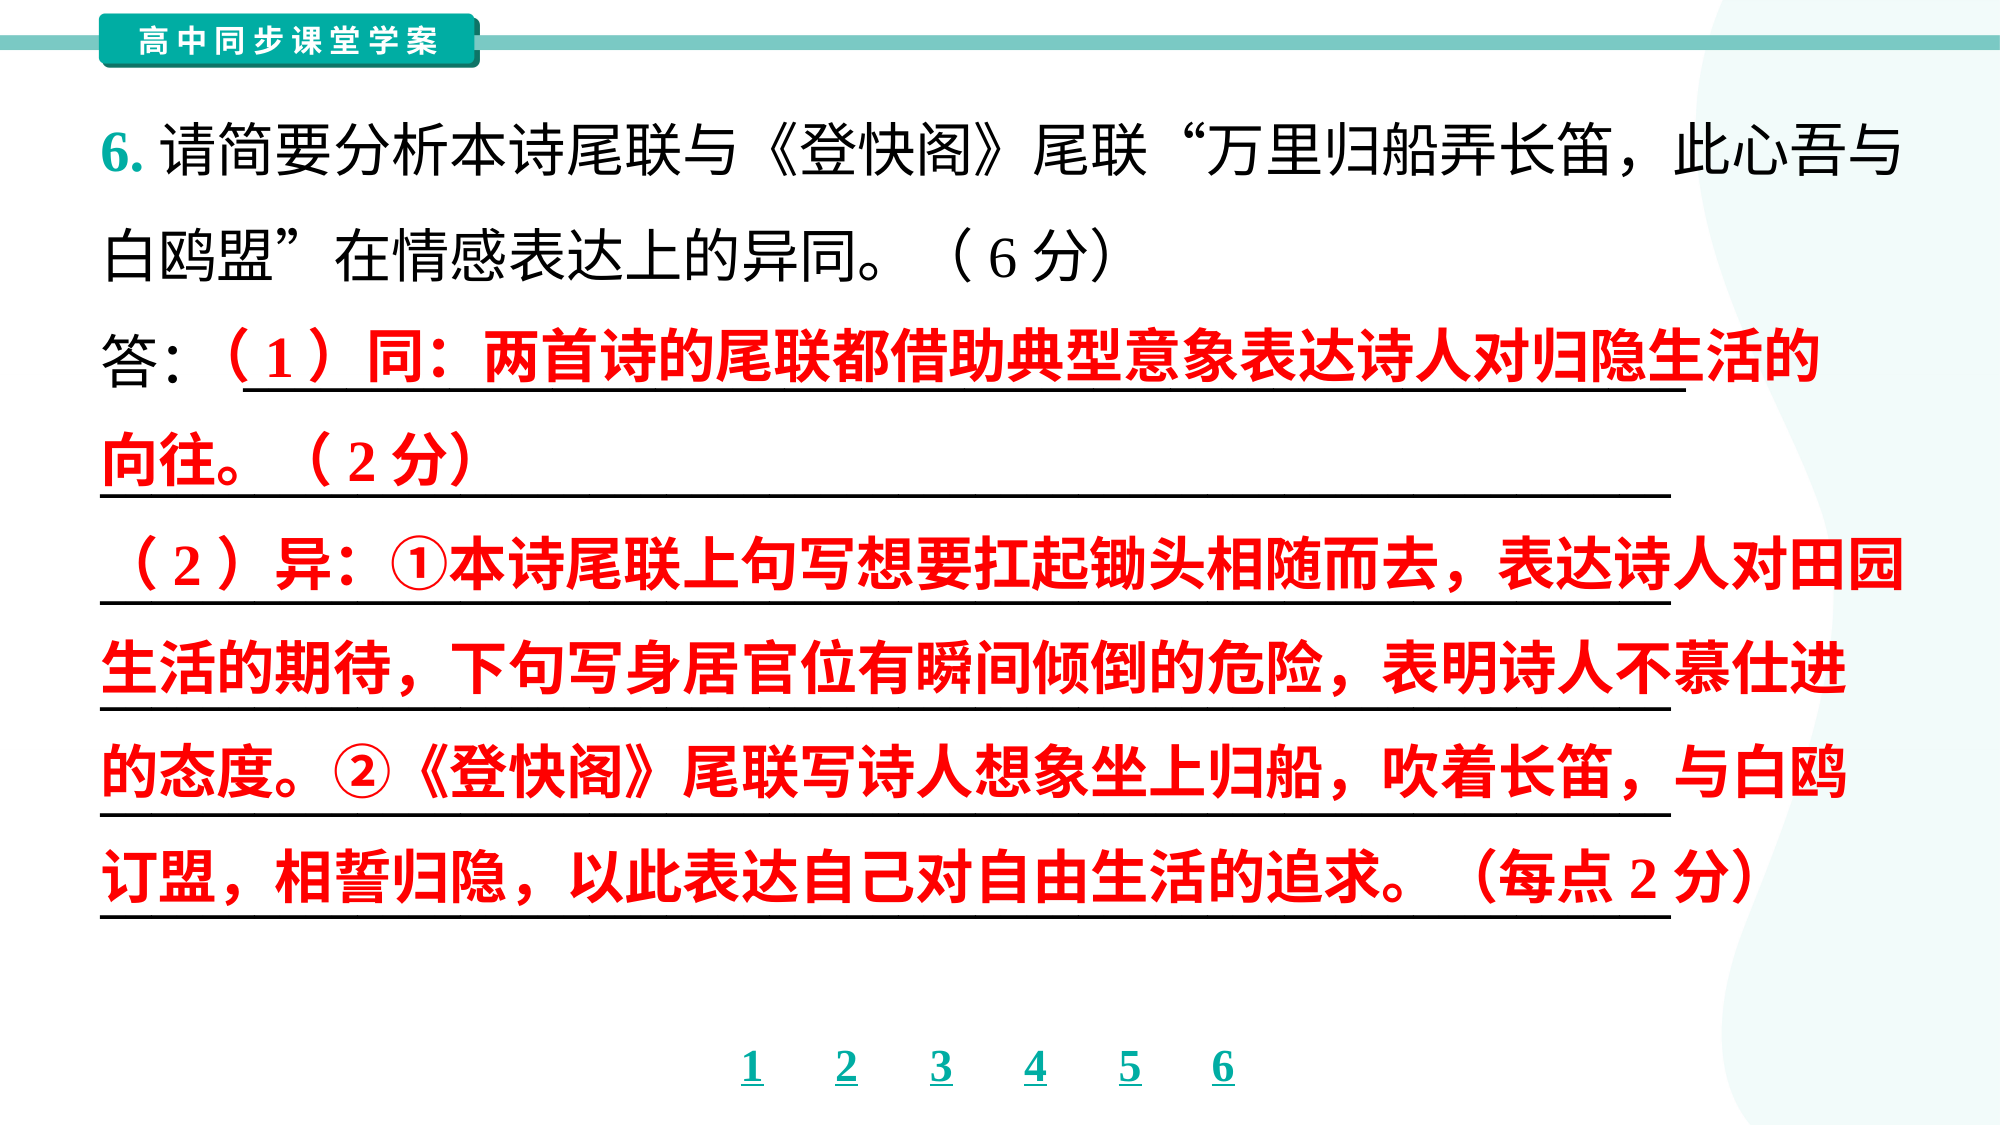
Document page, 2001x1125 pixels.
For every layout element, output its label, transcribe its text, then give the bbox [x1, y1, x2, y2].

text_box 6.请简要分析本诗尾联与《登快阁》尾联“万里归船弄长笛，此心吾与 白鸥盟”在情感表达上的异同。（6分） 答： ________________________________________________________ _____________________________________________________________ _____________________________________________________________ _____________________________________________________________ _____________________________________________________________ _____________________________________________________________ [100, 76, 1899, 284]
text_box 6.请简要分析本诗尾联与《登快阁》尾联“万里归船弄长笛，此心吾与 白鸥盟”在情感表达上的异同。（6分） 答： ________________________________________________________ _____________________________________________________________ _____________________________________________________________ _____________________________________________________________ _____________________________________________________________ _____________________________________________________________ [100, 898, 1899, 907]
picture [0, 0, 2000, 1125]
text_box （1）同：两首诗的尾联都借助典型意象表达诗人对归隐生活的 向往。（2分） （2）异：①本诗尾联上句写想要扛起锄头相随而去，表达诗人对田园 生活的期待，下句写身居官位有瞬间倾倒的危险，表明诗人不慕仕进 的态度。②《登快阁》尾联写诗人想象坐上归船，吹着长笛，与白鸥 订盟，相誓归隐，以此表达自己对自由生活的追求。（每点2分） [100, 284, 1899, 898]
